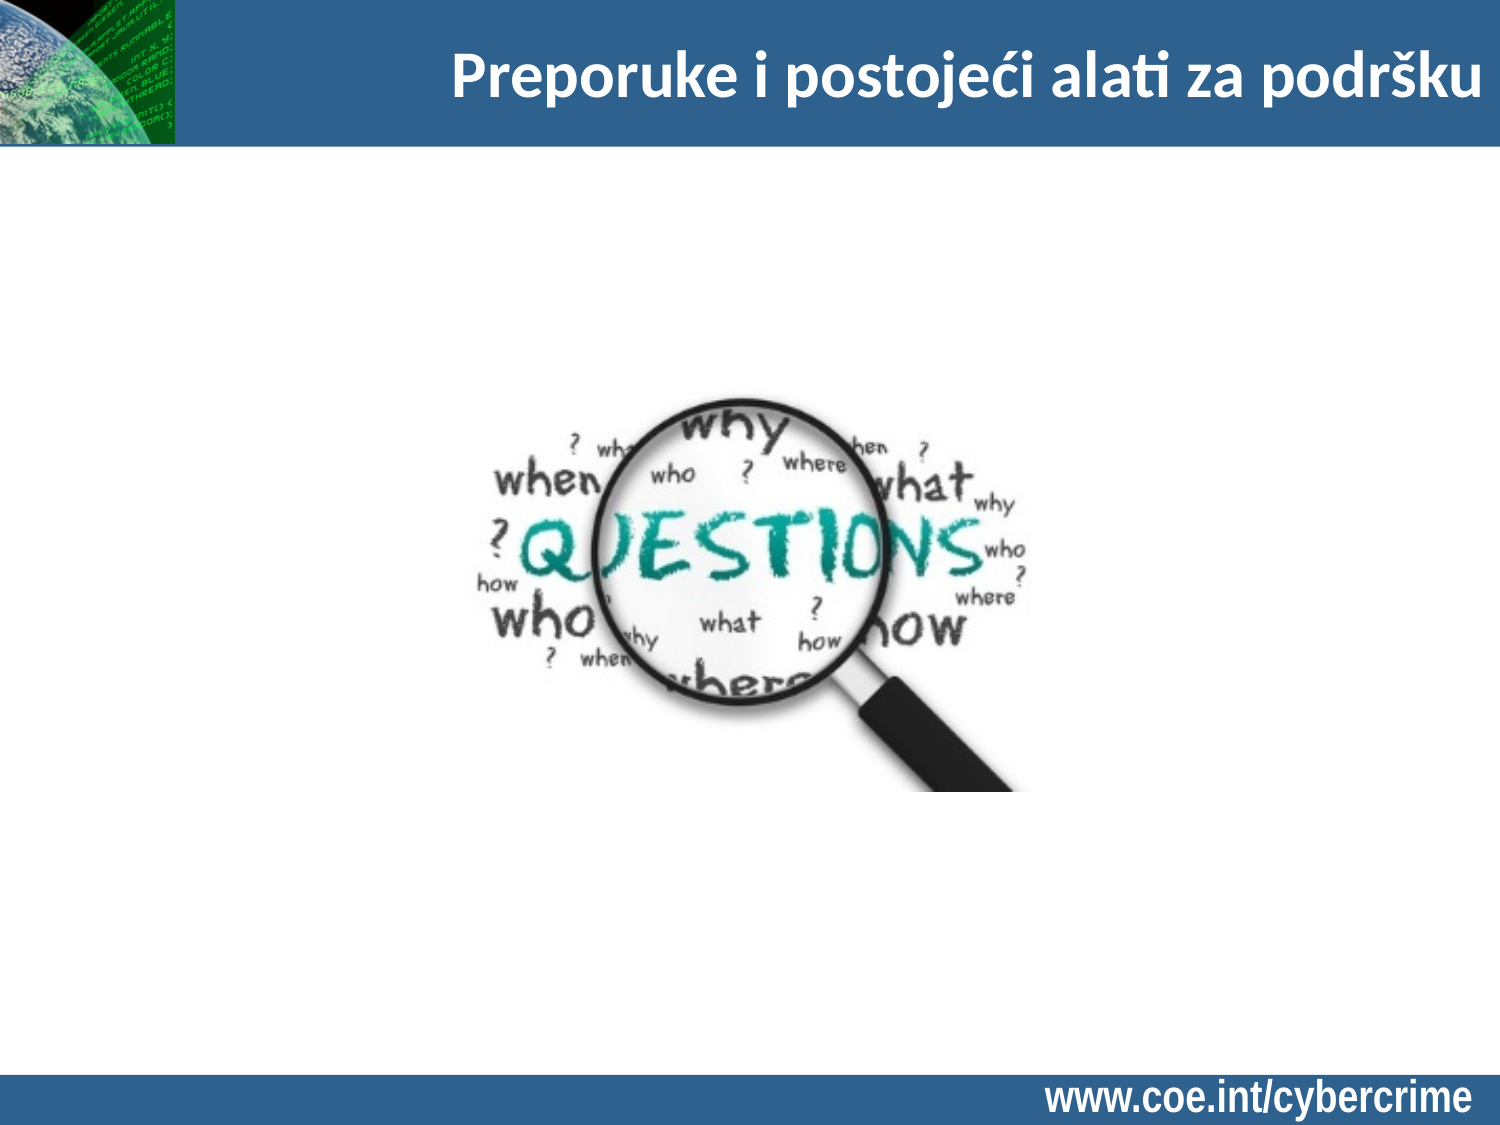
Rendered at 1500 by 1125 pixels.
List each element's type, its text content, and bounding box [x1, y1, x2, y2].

text_box [0, 1073, 1030, 1125]
text_box Preporuke i postojeći alati za podršku [177, 0, 1500, 149]
picture [0, 0, 175, 144]
picture [443, 332, 1057, 793]
text_box www.coe.int/cybercrime [1030, 1059, 1500, 1125]
